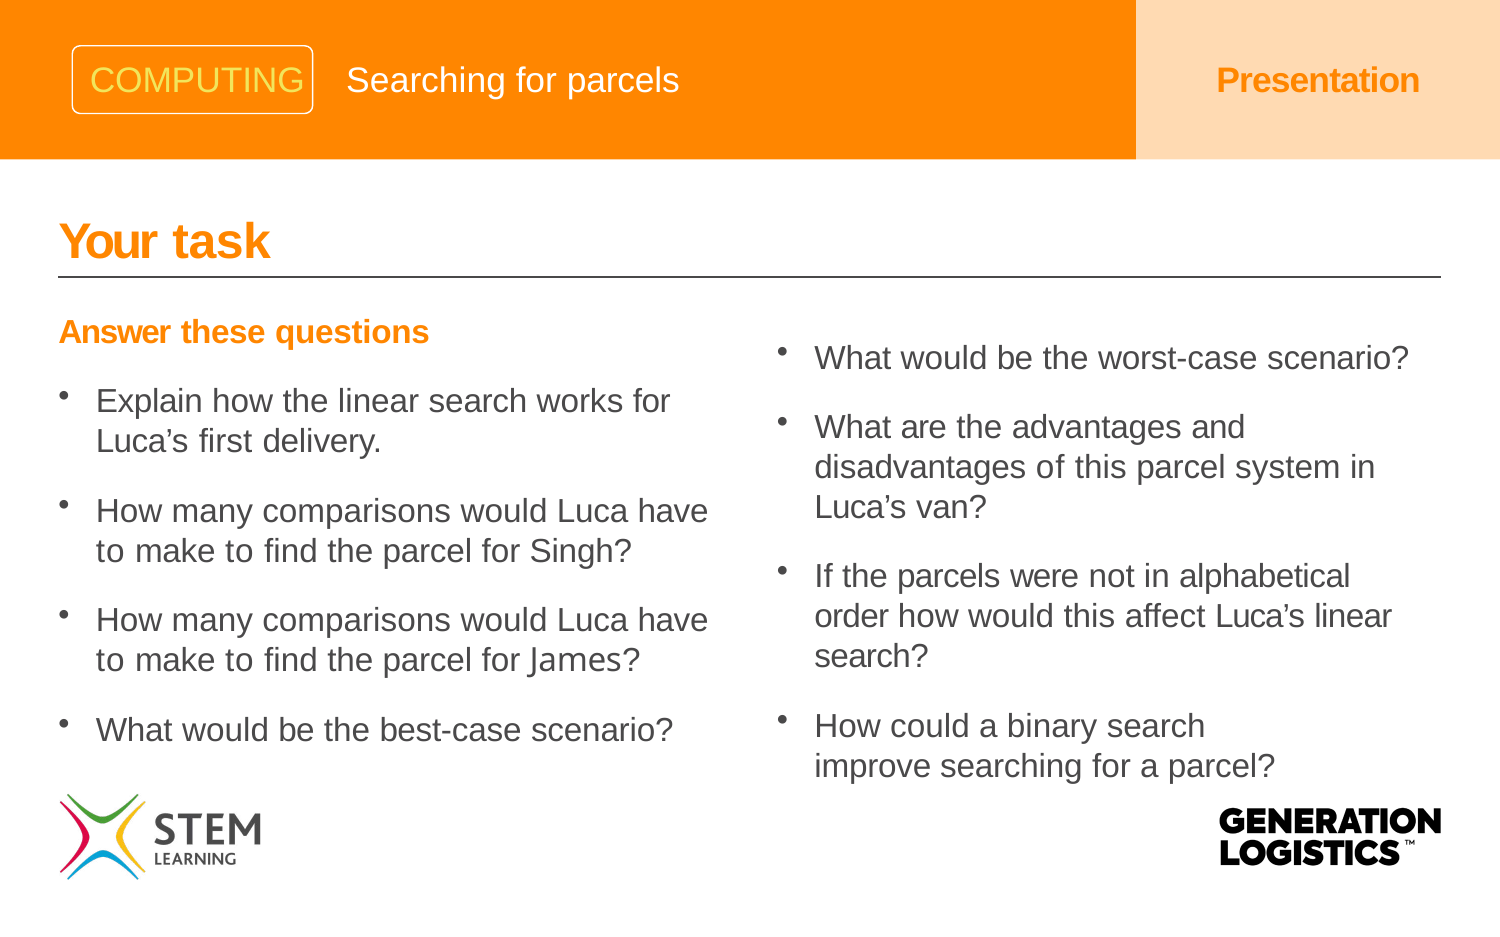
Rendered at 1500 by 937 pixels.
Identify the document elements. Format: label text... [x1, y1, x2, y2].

text_box [72, 45, 313, 114]
text_box Answer these questions Explain how the linear search works for Luca’s first delivery. How many comparisons would Luca have to make to find the parcel for Singh? How many comparisons would Luca have to make to find the parcel for James? What would be the best-case scenario? [56, 308, 710, 748]
text_box Your task [56, 205, 272, 268]
text_box What would be the worst-case scenario? What are the advantages and disadvantages of this parcel system in Luca’s van? If the parcels were not in alphabetical order how would this affect Luca’s linear search? How could a binary search improve searching for a parcel? [774, 333, 1426, 784]
title Searching for parcels [344, 55, 687, 214]
text_box Presentation [1214, 55, 1423, 100]
picture [59, 793, 261, 880]
picture [1219, 807, 1441, 866]
